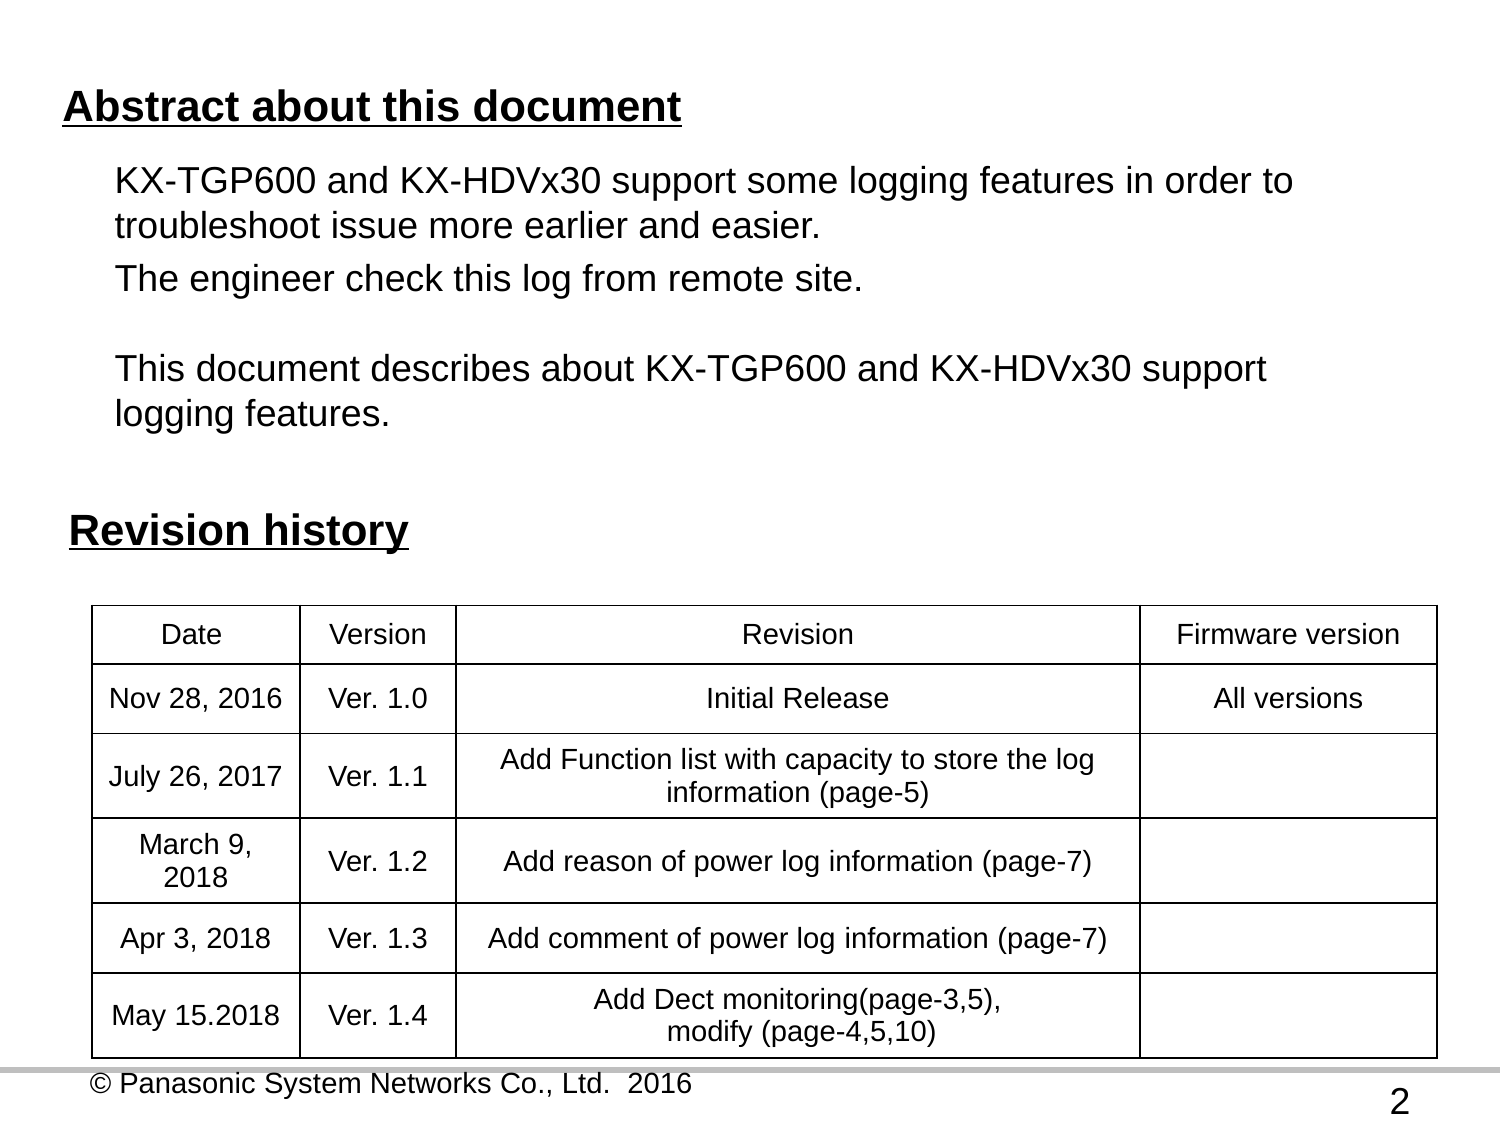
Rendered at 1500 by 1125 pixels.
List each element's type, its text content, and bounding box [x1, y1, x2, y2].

table_header Firmware version [1141, 606, 1436, 663]
table_header Date [93, 606, 299, 663]
table_cell All versions [1141, 665, 1436, 733]
table_cell Nov 28, 2016 [93, 665, 299, 733]
table_cell Add Dect monitoring(page-3,5), modify (page-4,5,10) [457, 974, 1139, 1057]
table_cell March 9, 2018 [93, 819, 299, 902]
table_cell Add Function list with capacity to store the log information (page-5) [457, 734, 1139, 817]
text_box Revision history [53, 501, 457, 562]
table_cell Ver. 1.0 [301, 665, 455, 733]
table_cell Ver. 1.4 [301, 974, 455, 1057]
table_cell [1141, 819, 1436, 902]
table_cell [1141, 974, 1436, 1057]
table_header Version [301, 606, 455, 663]
table_cell Initial Release [457, 665, 1139, 733]
text_box KX-TGP600 and KX-HDVx30 support some logging features in order to troubleshoot issue more earlier and easier. The engineer check this log from remote site. This document describes about KX-TGP600 and KX-HDVx30 support logging features. [99, 148, 1407, 479]
text_box Abstract about this document [47, 70, 863, 139]
table_cell Add reason of power log information (page-7) [457, 819, 1139, 902]
table_cell Apr 3, 2018 [93, 904, 299, 972]
slide_number 2 [1074, 1069, 1425, 1125]
table_cell Ver. 1.2 [301, 819, 455, 902]
table_header Revision [457, 606, 1139, 663]
table_cell July 26, 2017 [93, 734, 299, 817]
table_cell May 15.2018 [93, 974, 299, 1057]
table_cell [1141, 734, 1436, 817]
table_cell Ver. 1.3 [301, 904, 455, 972]
table_cell Ver. 1.1 [301, 734, 455, 817]
table_cell Add comment of power log information (page-7) [457, 904, 1139, 972]
table_cell [1141, 904, 1436, 972]
